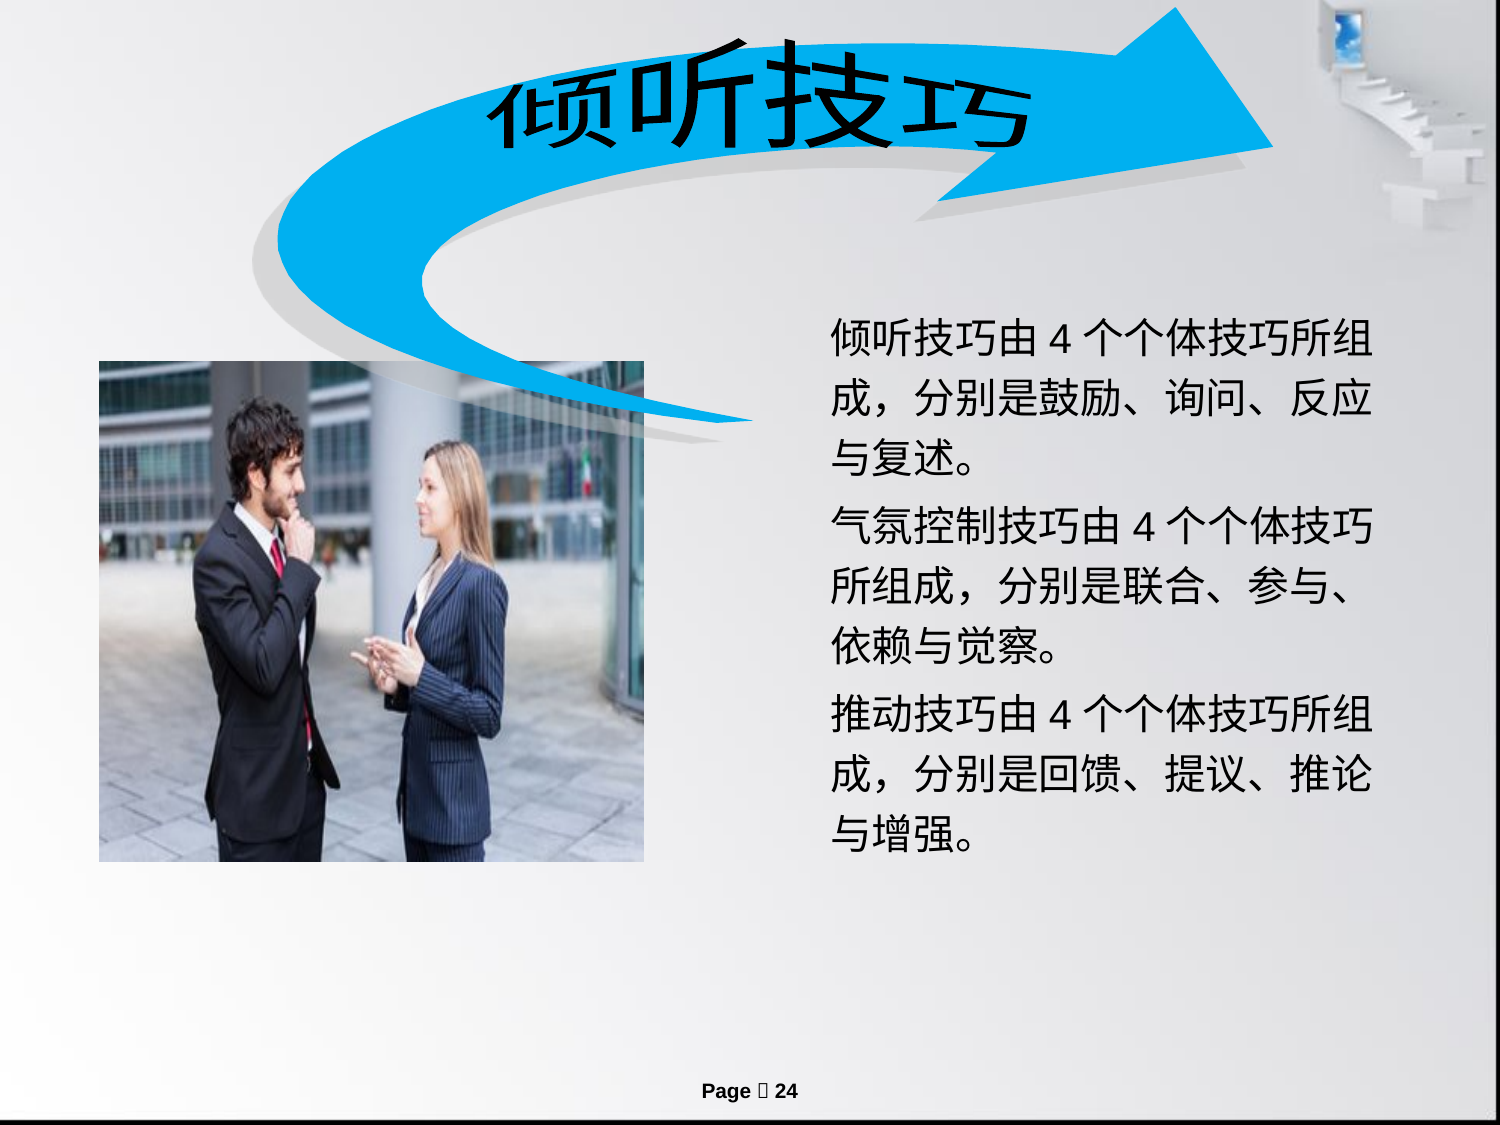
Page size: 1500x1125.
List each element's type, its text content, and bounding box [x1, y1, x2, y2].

picture [0, 0, 1500, 1125]
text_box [277, 7, 1274, 424]
list 倾听技巧由4个个体技巧所组成，分别是鼓励、询问、反应与复述。 气氛控制技巧由4个个体技巧所组成，分别是联合、参与、依赖与觉察。 推动技巧由4个个体技巧所组成，分别是回馈、提议、推论与增强。 [815, 294, 1424, 981]
